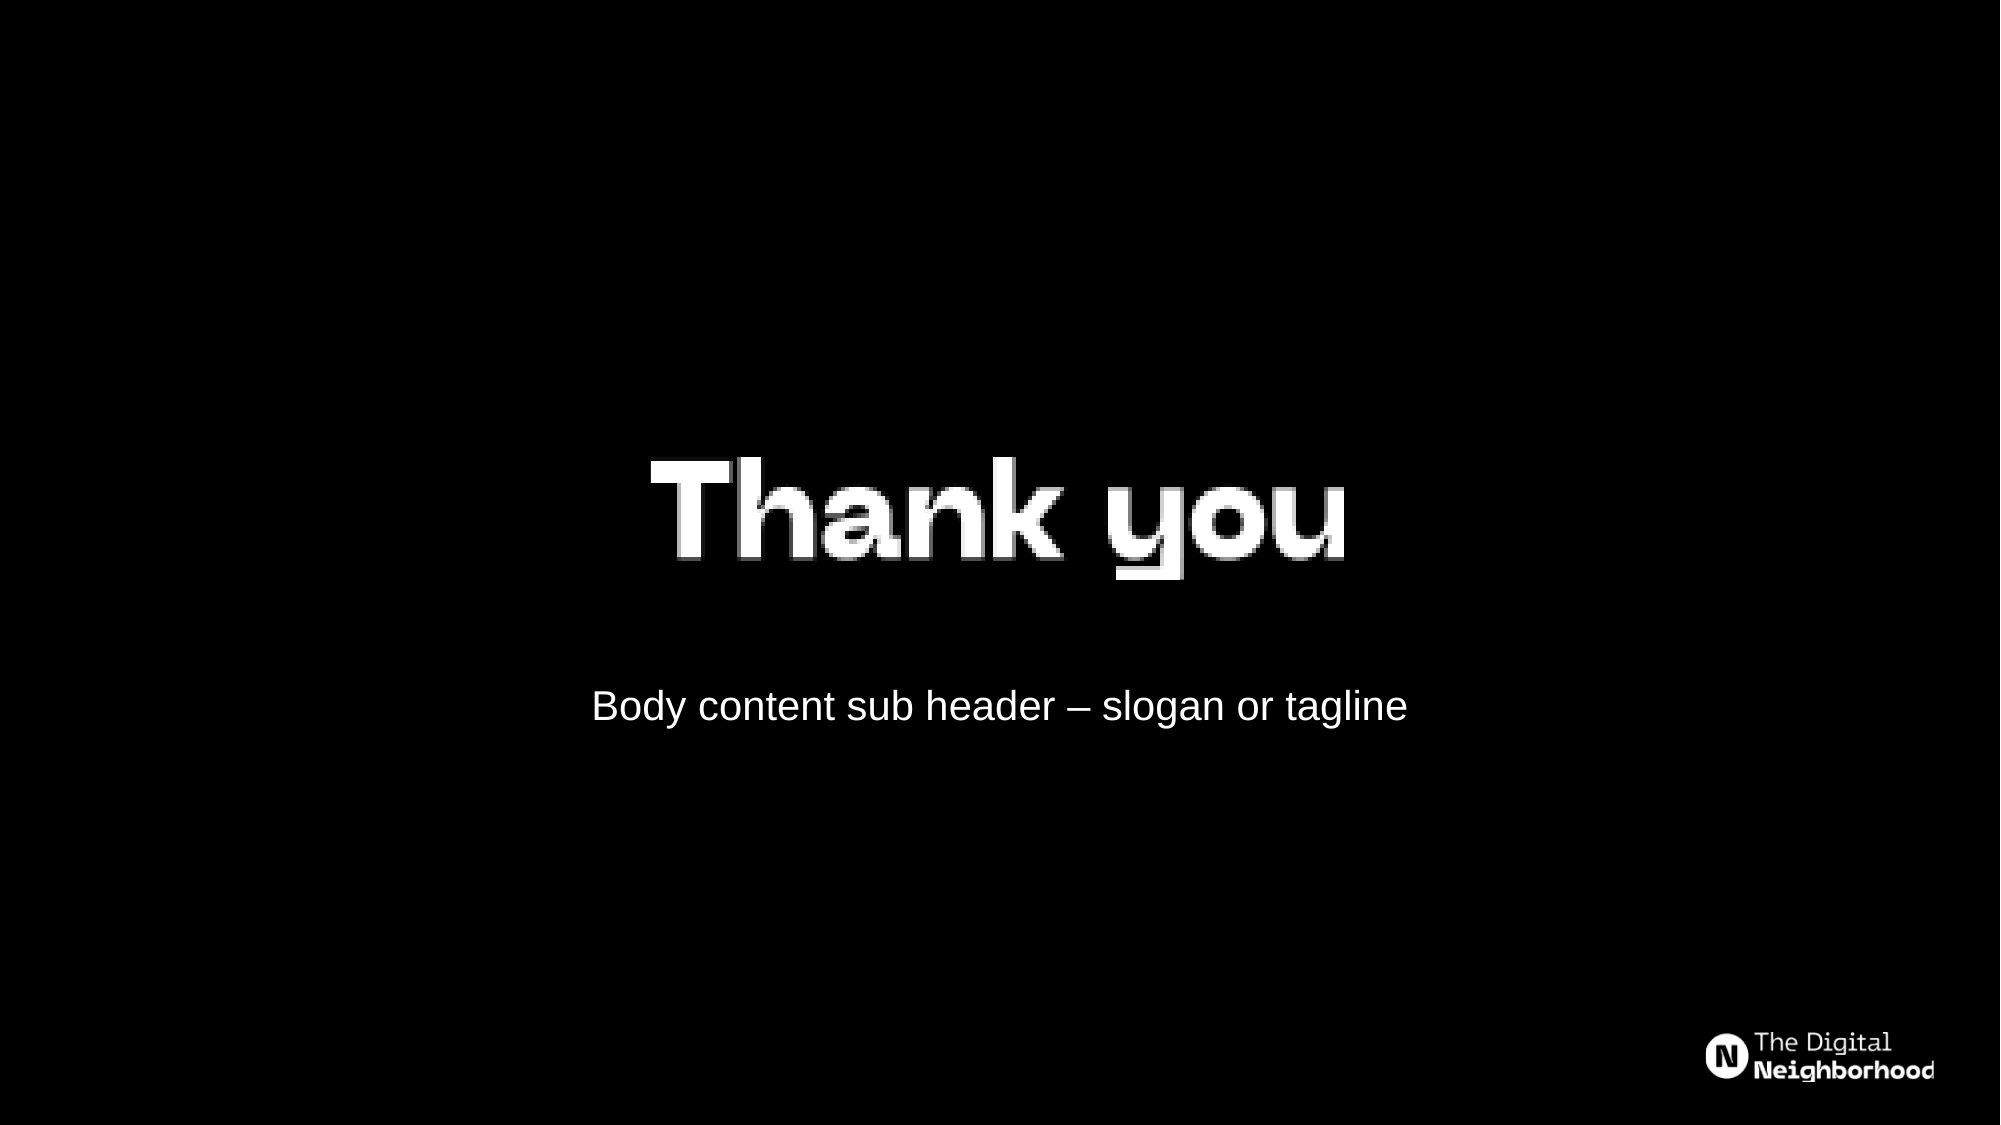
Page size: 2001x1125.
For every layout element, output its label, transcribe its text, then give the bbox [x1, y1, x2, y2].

picture [650, 457, 1345, 580]
text_box Body content sub header – slogan or tagline [552, 671, 1448, 943]
